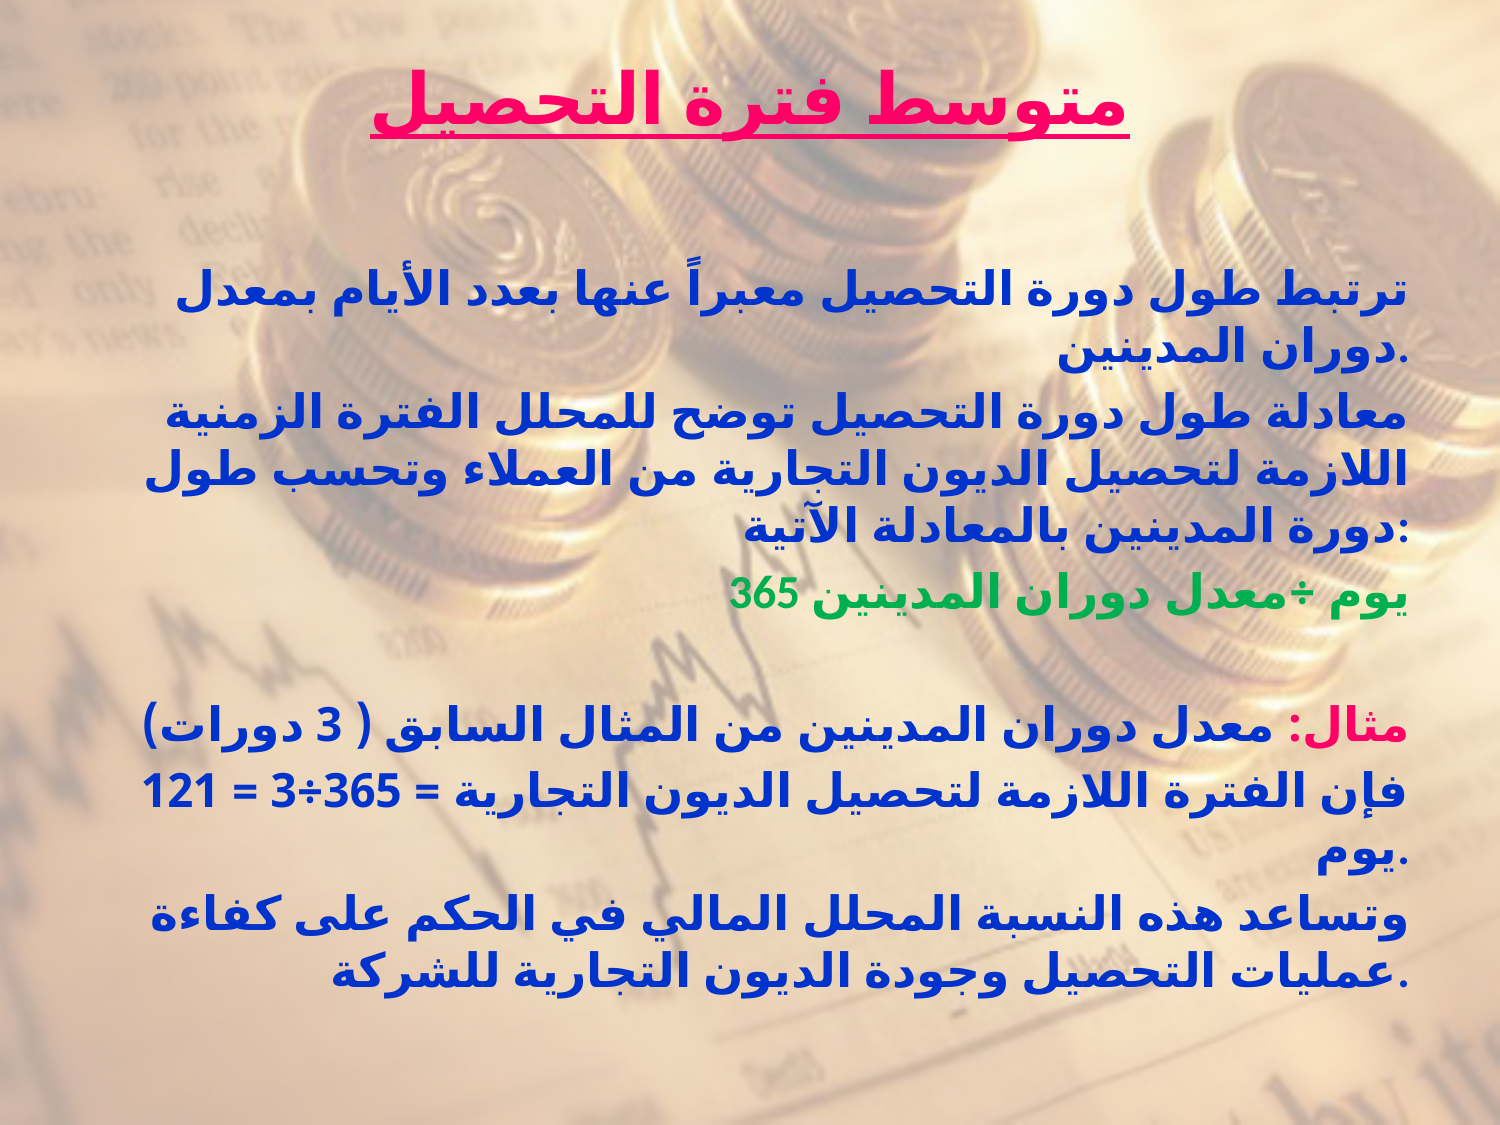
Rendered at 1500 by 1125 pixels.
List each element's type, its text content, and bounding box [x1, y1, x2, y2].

title متوسط فترة التحصيل [75, 45, 1425, 184]
list ترتبط طول دورة التحصيل معبراً عنها بعدد الأيام بمعدل دوران المدينين. معادلة طول دورة التحصيل توضح للمحلل الفترة الزمنية اللازمة لتحصيل الديون التجارية من العملاء وتحسب طول دورة المدينين بالمعادلة الآتية: 365 يوم ÷معدل دوران المدينين مثال: معدل دوران المدينين من المثال السابق ( 3 دورات) فإن الفترة اللازمة لتحصيل الديون التجارية = 365÷3 = 121 يوم. وتساعد هذه النسبة المحلل المالي في الحكم على كفاءة عمليات التحصيل وجودة الديون التجارية للشركة. [75, 184, 1425, 1005]
